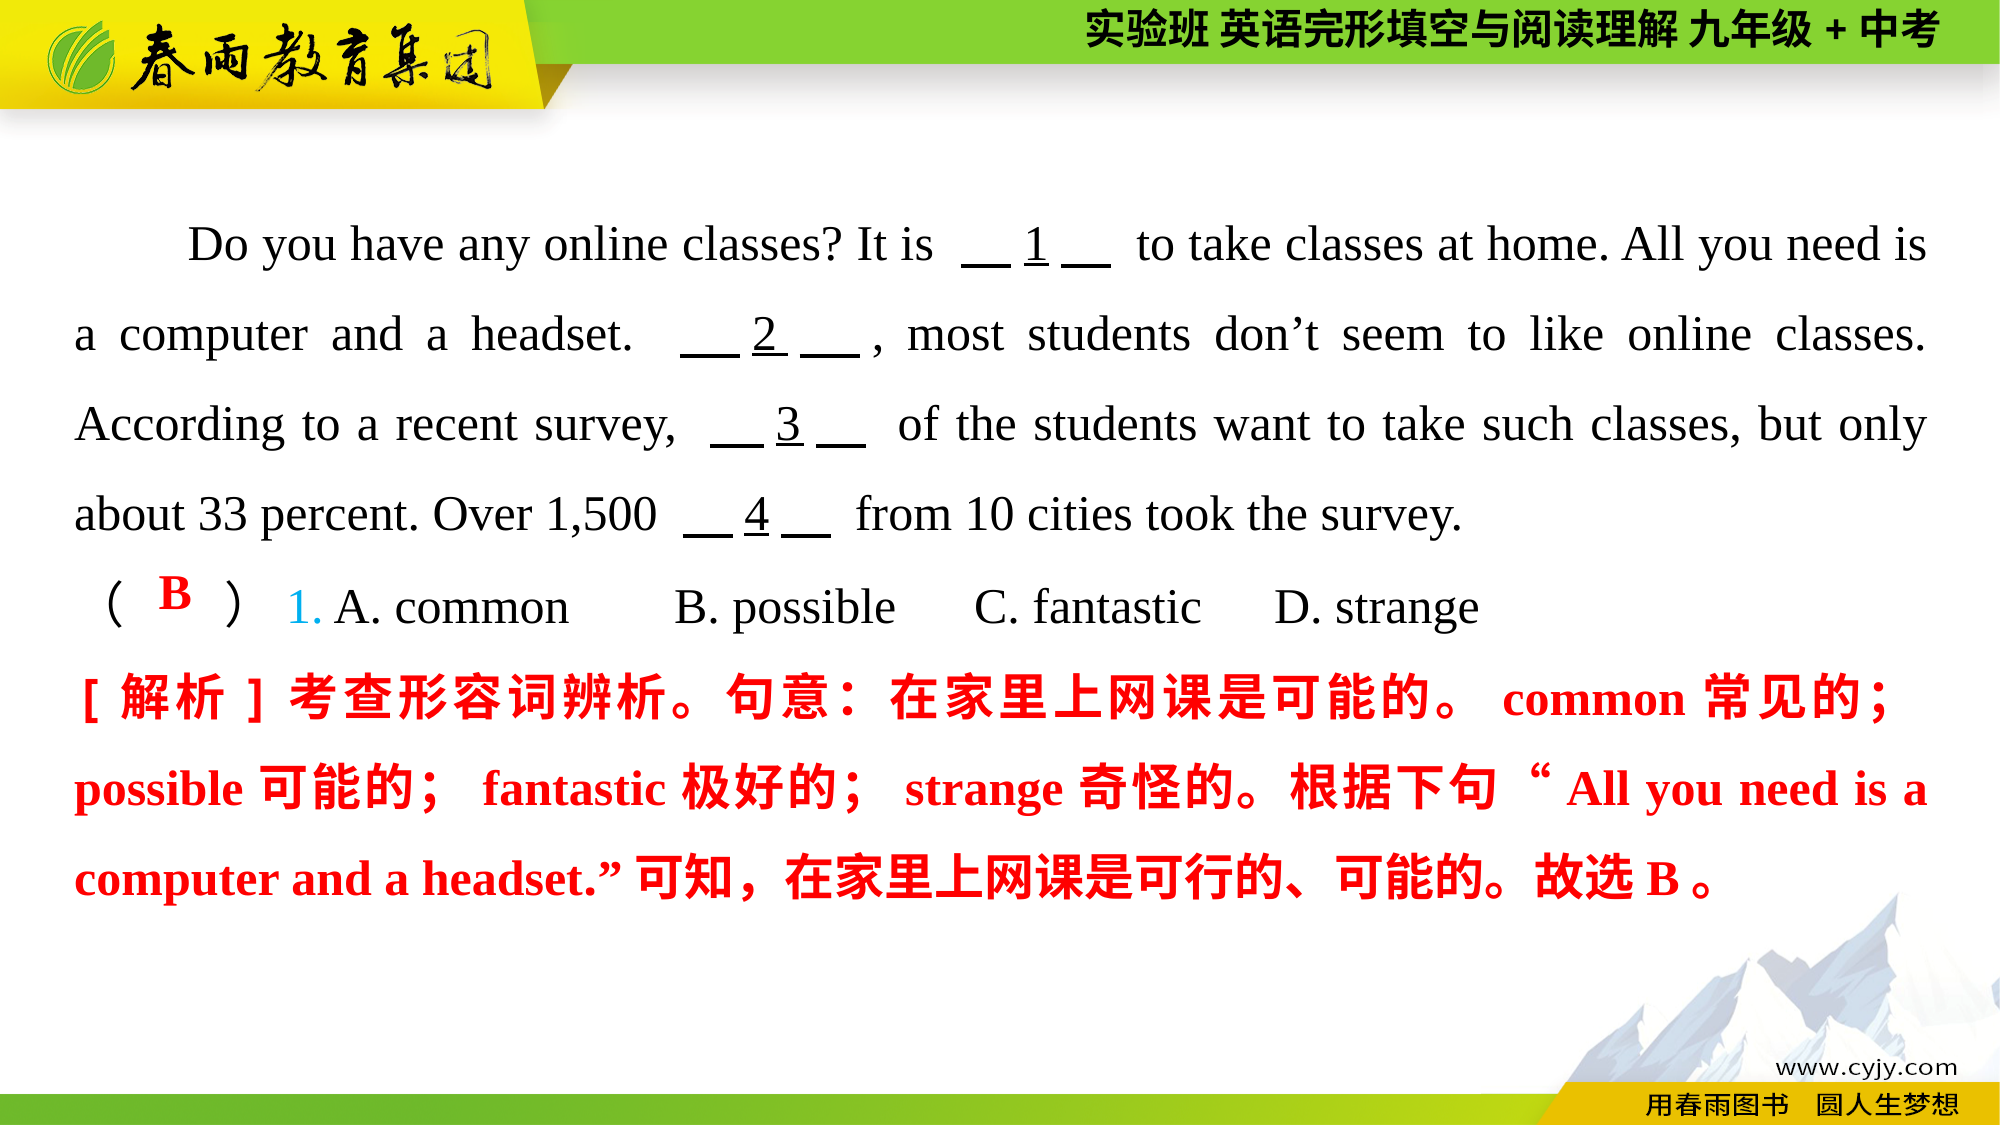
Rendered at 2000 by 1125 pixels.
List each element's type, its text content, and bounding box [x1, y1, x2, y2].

picture [0, 0, 2000, 1125]
text_box （ ）1. A. common B. possible C. fantastic D. strange [59, 536, 1944, 627]
text_box B [143, 552, 207, 627]
text_box [解析]考查形容词辨析。句意：在家里上网课是可能的。common常见的；possible可能的；fantastic极好的；strange奇怪的。根据下句“All you need is a computer and a headset.”可知，在家里上网课是可行的、可能的。故选B。 [59, 627, 1944, 913]
list Do you have any online classes? It is 1 to take classes at home. All you need is a computer and a headset. 2 , most students don’t seem to like online classes. According to a recent survey, 3 of the students want to take such classes, but only about 33 percent. Over 1,500 4 from 10 cities took the survey. [59, 172, 1944, 536]
